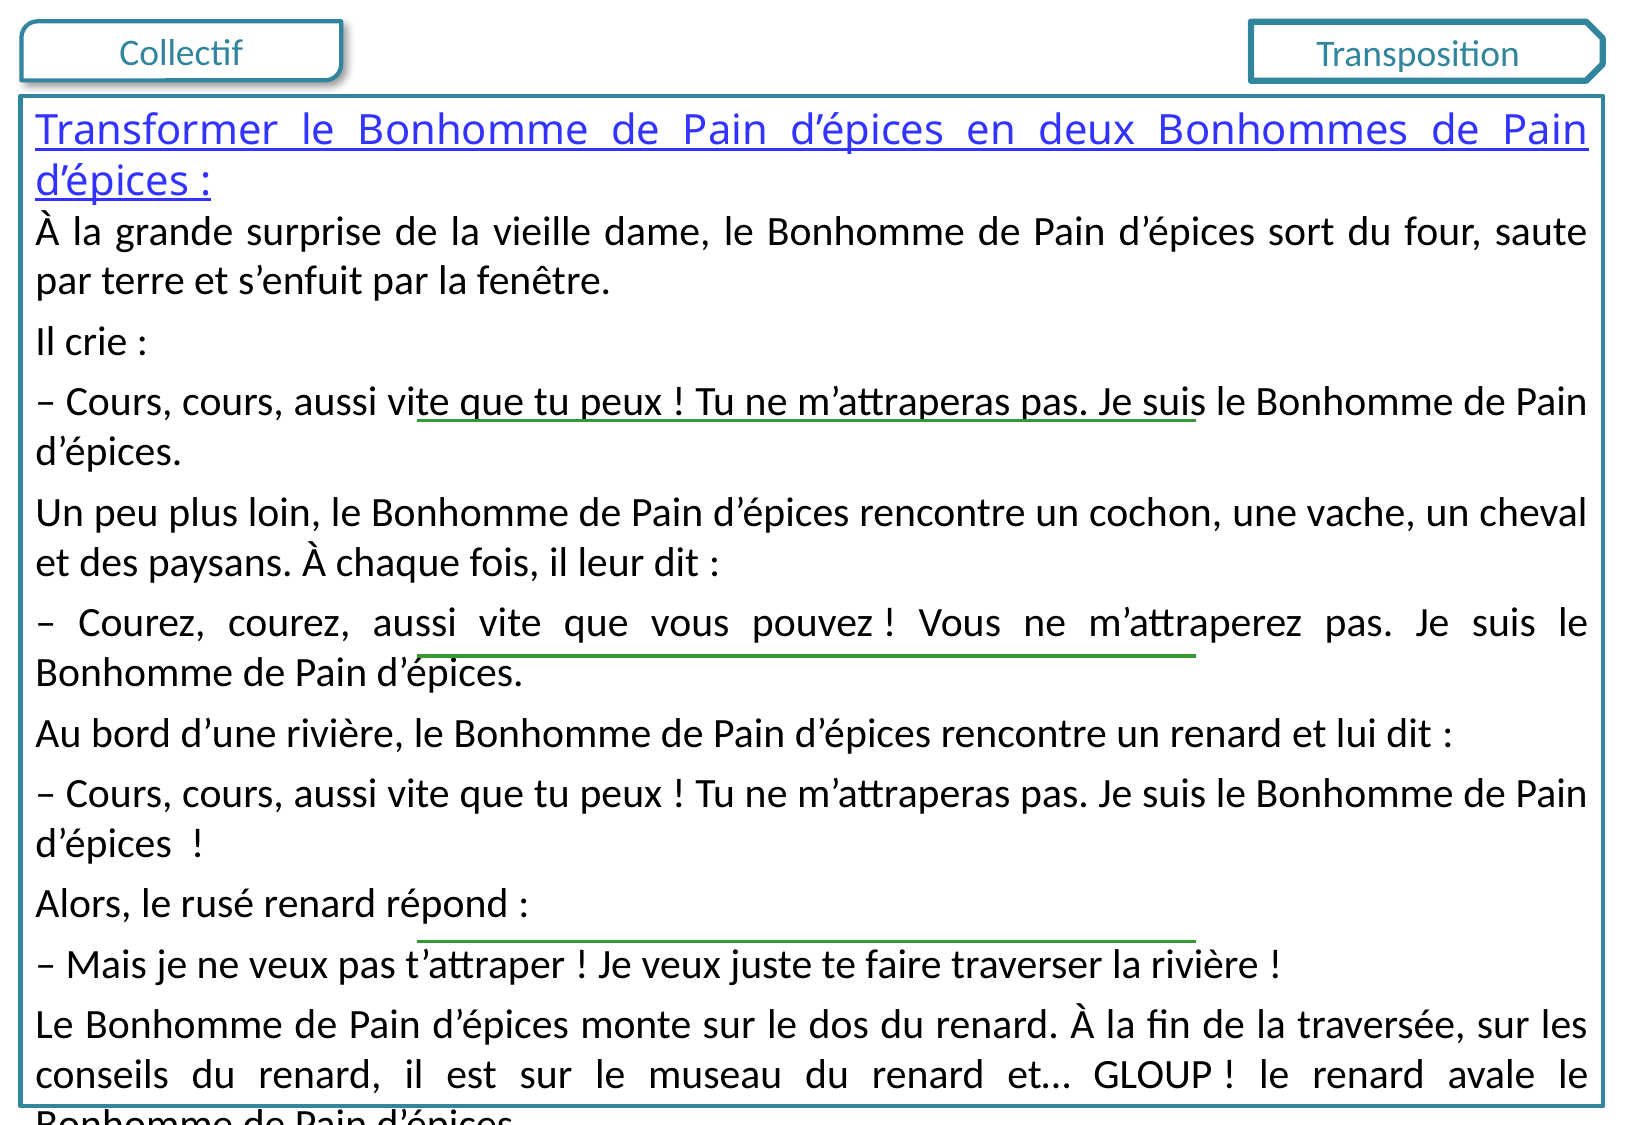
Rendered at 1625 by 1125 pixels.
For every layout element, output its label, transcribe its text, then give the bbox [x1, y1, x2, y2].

list Transposition [1251, 21, 1585, 81]
list Transformer le Bonhomme de Pain d’épices en deux Bonhommes de Pain d’épices : À la grande surprise de la vieille dame, le Bonhomme de Pain d’épices sort du four, saute par terre et s’enfuit par la fenêtre. Il crie : – Cours, cours, aussi vite que tu peux ! Tu ne m’attraperas pas. Je suis le Bonhomme de Pain d’épices. Un peu plus loin, le Bonhomme de Pain d’épices rencontre un cochon, une vache, un cheval et des paysans. À chaque fois, il leur dit : – Courez, courez, aussi vite que vous pouvez ! Vous ne m’attraperez pas. Je suis le Bonhomme de Pain d’épices. Au bord d’une rivière, le Bonhomme de Pain d’épices rencontre un renard et lui dit : – Cours, cours, aussi vite que tu peux ! Tu ne m’attraperas pas. Je suis le Bonhomme de Pain d’épices ! Alors, le rusé renard répond : – Mais je ne veux pas t’attraper ! Je veux juste te faire traverser la rivière ! Le Bonhomme de Pain d’épices monte sur le dos du renard. À la fin de la traversée, sur les conseils du renard, il est sur le museau du renard et… GLOUP ! le renard avale le Bonhomme de Pain d’épices. [18, 94, 1605, 1108]
